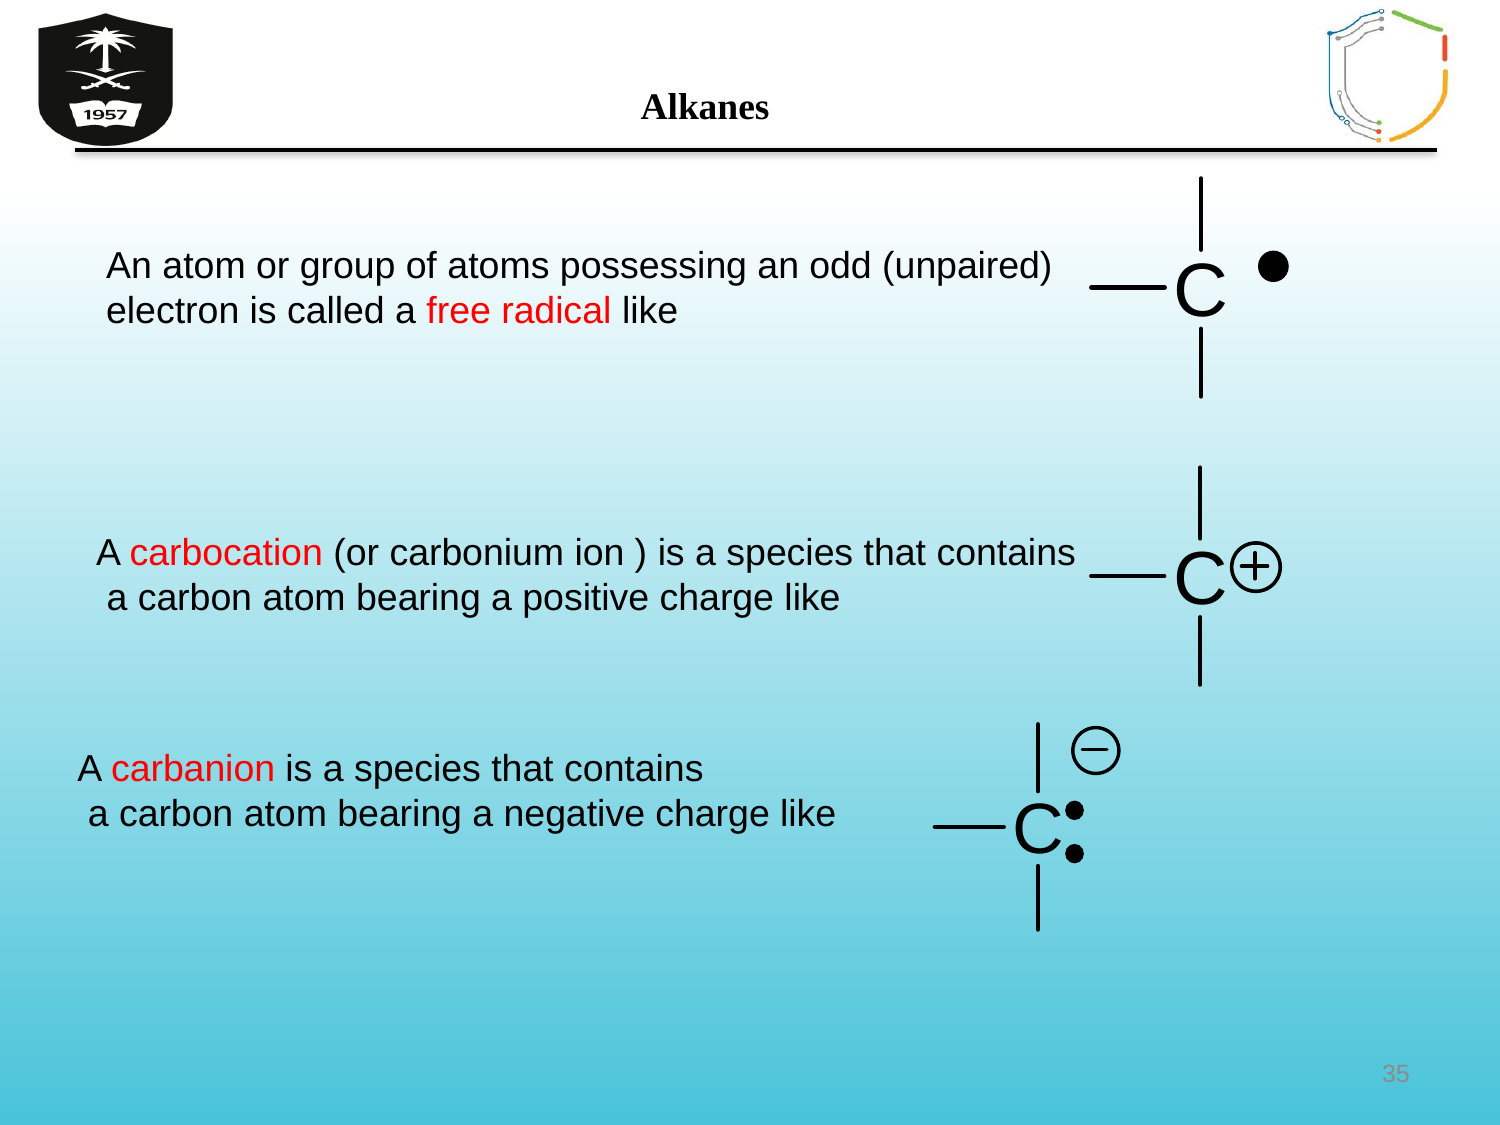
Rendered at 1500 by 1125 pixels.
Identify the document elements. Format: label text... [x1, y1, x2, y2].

picture [37, 12, 176, 151]
text_box An atom or group of atoms possessing an odd (unpaired) electron is called a free radical like [91, 233, 1082, 339]
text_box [1087, 173, 1303, 401]
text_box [931, 719, 1127, 934]
text_box A carbanion is a species that contains a carbon atom bearing a negative charge like [62, 736, 852, 841]
text_box Alkanes [625, 74, 785, 135]
text_box A carbocation (or carbonium ion ) is a species that contains a carbon atom bearing a positive charge like [81, 521, 1082, 626]
picture [1299, 0, 1476, 165]
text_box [1087, 462, 1289, 689]
slide_number 35 [1074, 1042, 1425, 1103]
